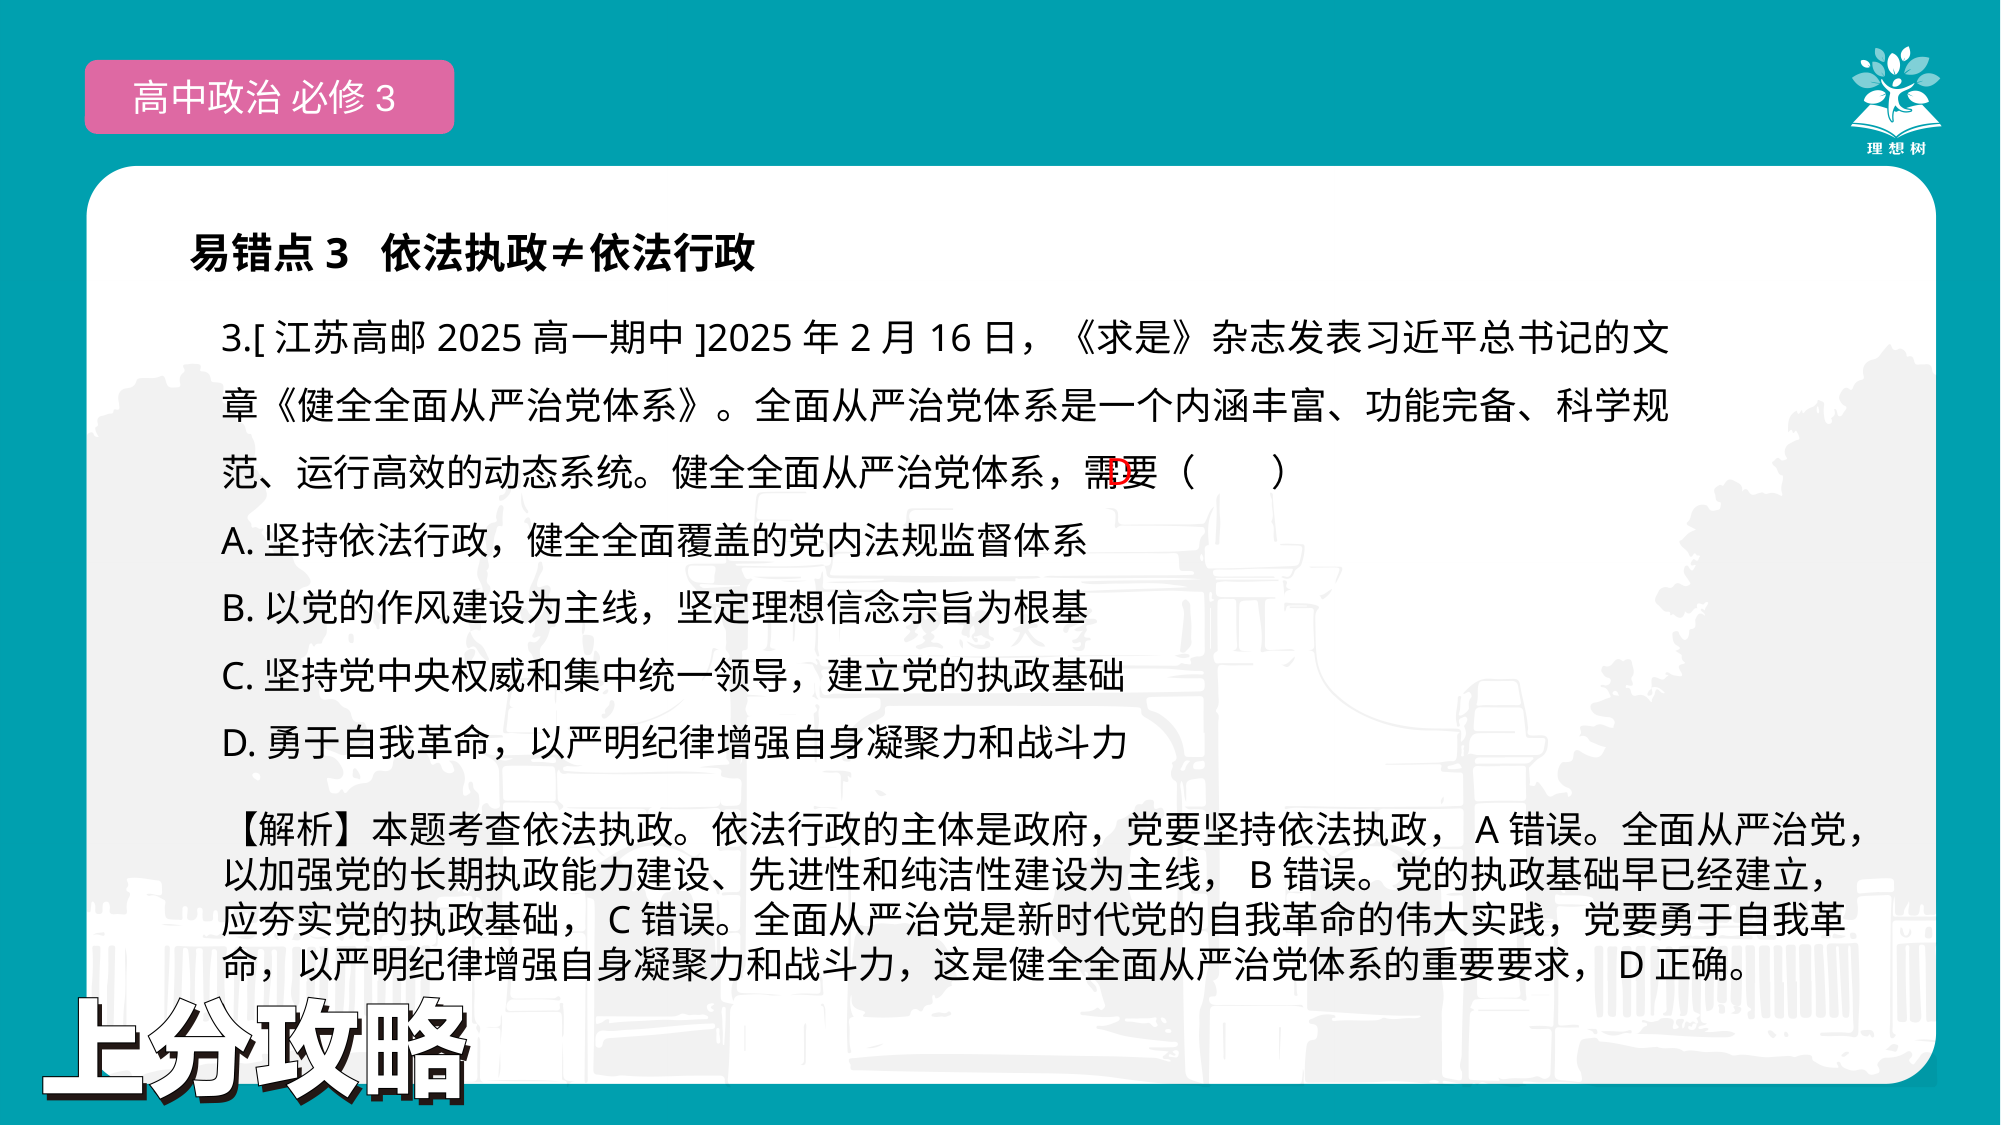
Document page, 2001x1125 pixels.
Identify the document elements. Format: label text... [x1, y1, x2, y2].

text_box D [1091, 417, 1202, 501]
text_box 易错点3 依法执政≠依法行政 [175, 219, 1221, 284]
text_box 【解析】本题考查依法执政。依法行政的主体是政府，党要坚持依法执政，A错误。全面从严治党，以加强党的长期执政能力建设、先进性和纯洁性建设为主线，B错误。党的执政基础早已经建立，应夯实党的执政基础，C错误。全面从严治党是新时代党的自我革命的伟大实践，党要勇于自我革命，以严明纪律增强自身凝聚力和战斗力，这是健全全面从严治党体系的重要要求，D正确。 [206, 798, 1862, 994]
picture [0, 0, 2001, 1125]
text_box 高中政治 必修3 [83, 58, 456, 135]
text_box 3.[江苏高邮2025高一期中]2025年2月16日，《求是》杂志发表习近平总书记的文章《健全全面从严治党体系》。全面从严治党体系是一个内涵丰富、功能完备、科学规范、运行高效的动态系统。健全全面从严治党体系，需要（ ） A.坚持依法行政，健全全面覆盖的党内法规监督体系 B.以党的作风建设为主线，坚定理想信念宗旨为根基 C.坚持党中央权威和集中统一领导，建立党的执政基础 D.勇于自我革命，以严明纪律增强自身凝聚力和战斗力 [206, 284, 1685, 772]
